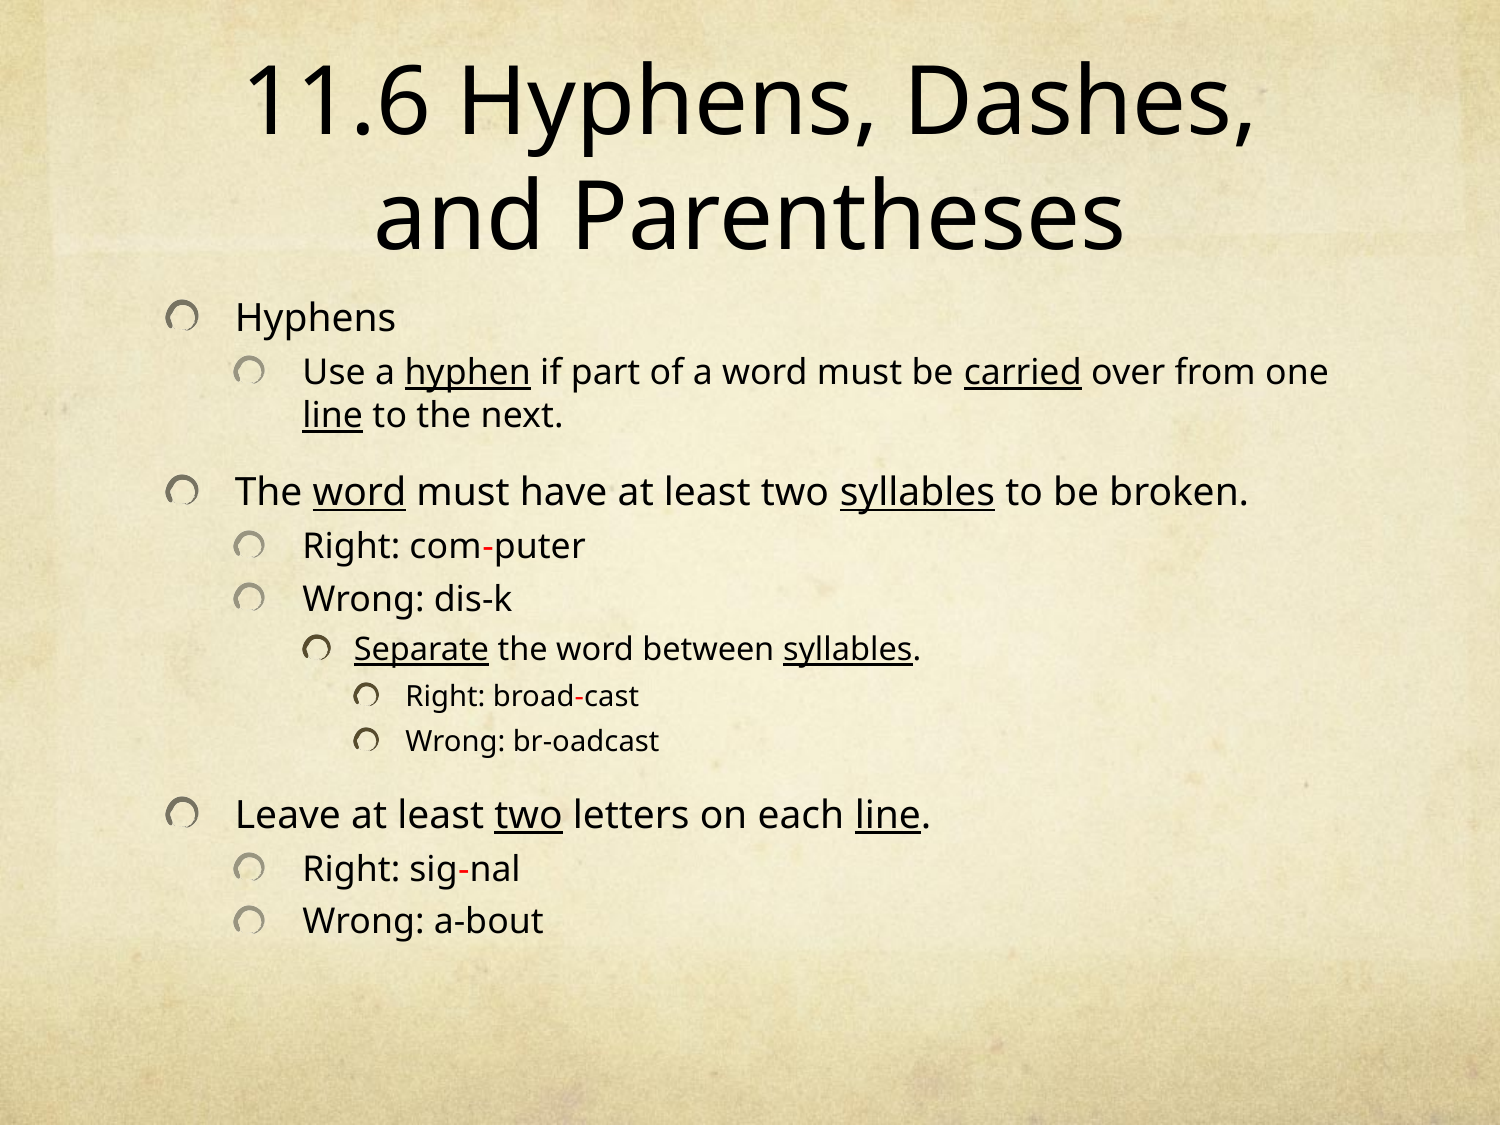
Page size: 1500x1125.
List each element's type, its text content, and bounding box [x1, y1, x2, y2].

picture [0, 0, 1500, 1125]
list Hyphens Use a hyphen if part of a word must be carried over from one line to the next. The word must have at least two syllables to be broken. Right: com-puter Wrong: dis-k Separate the word between syllables. Right: broad-cast Wrong: br-oadcast Leave at least two letters on each line. Right: sig-nal Wrong: a-bout [150, 284, 1350, 950]
title 11.6 Hyphens, Dashes, and Parentheses [150, 82, 1350, 225]
